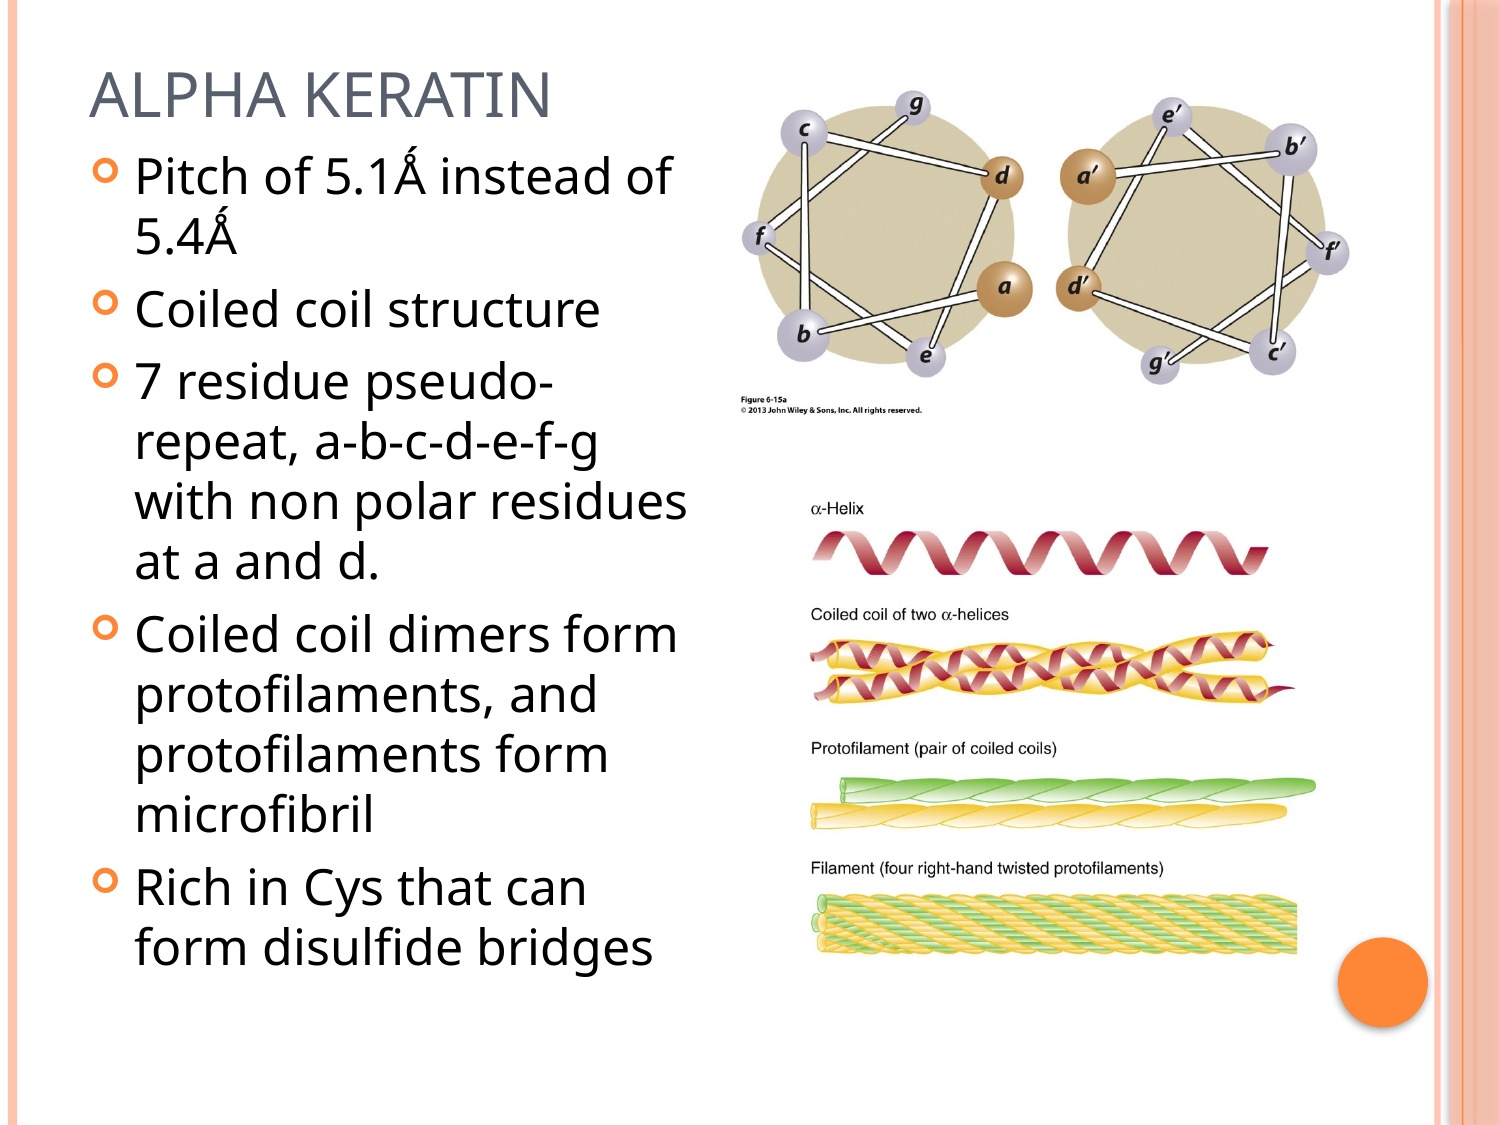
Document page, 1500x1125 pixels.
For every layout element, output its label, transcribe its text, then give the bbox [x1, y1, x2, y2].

picture [736, 86, 1354, 417]
title Alpha Keratin [75, 45, 1300, 138]
list Pitch of 5.1Ǻ instead of 5.4Ǻ Coiled coil structure 7 residue pseudo-repeat, a-b-c-d-e-f-g with non polar residues at a and d. Coiled coil dimers form protofilaments, and protofilaments form microfibril Rich in Cys that can form disulfide bridges [75, 137, 725, 1062]
picture [799, 499, 1317, 958]
